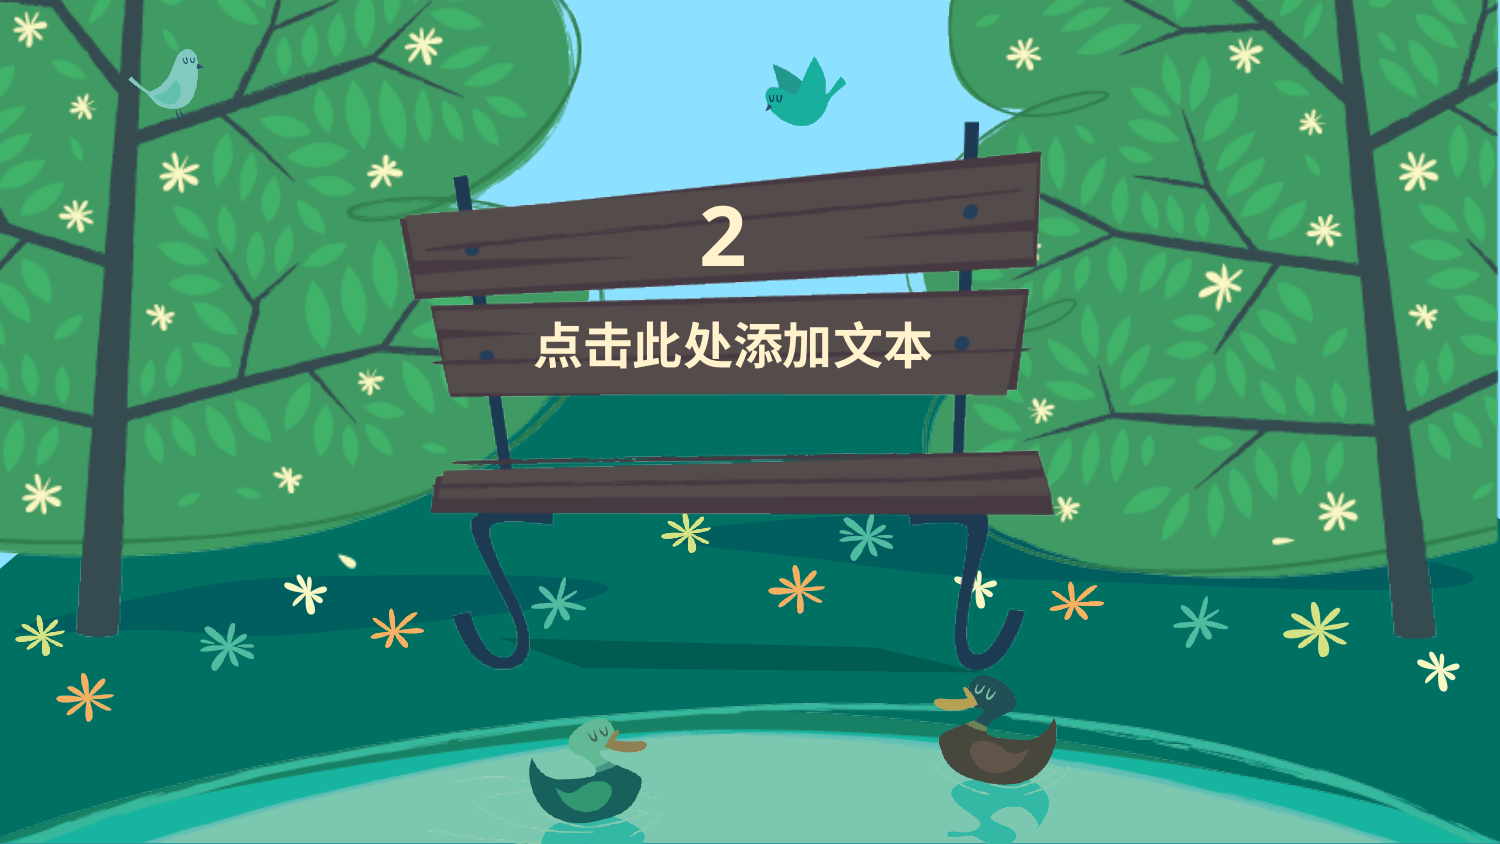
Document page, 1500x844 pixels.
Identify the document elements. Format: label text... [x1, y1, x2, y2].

text_box 点击此处添加文本 [518, 307, 949, 382]
picture [0, 0, 1500, 844]
text_box 2 [684, 175, 762, 291]
